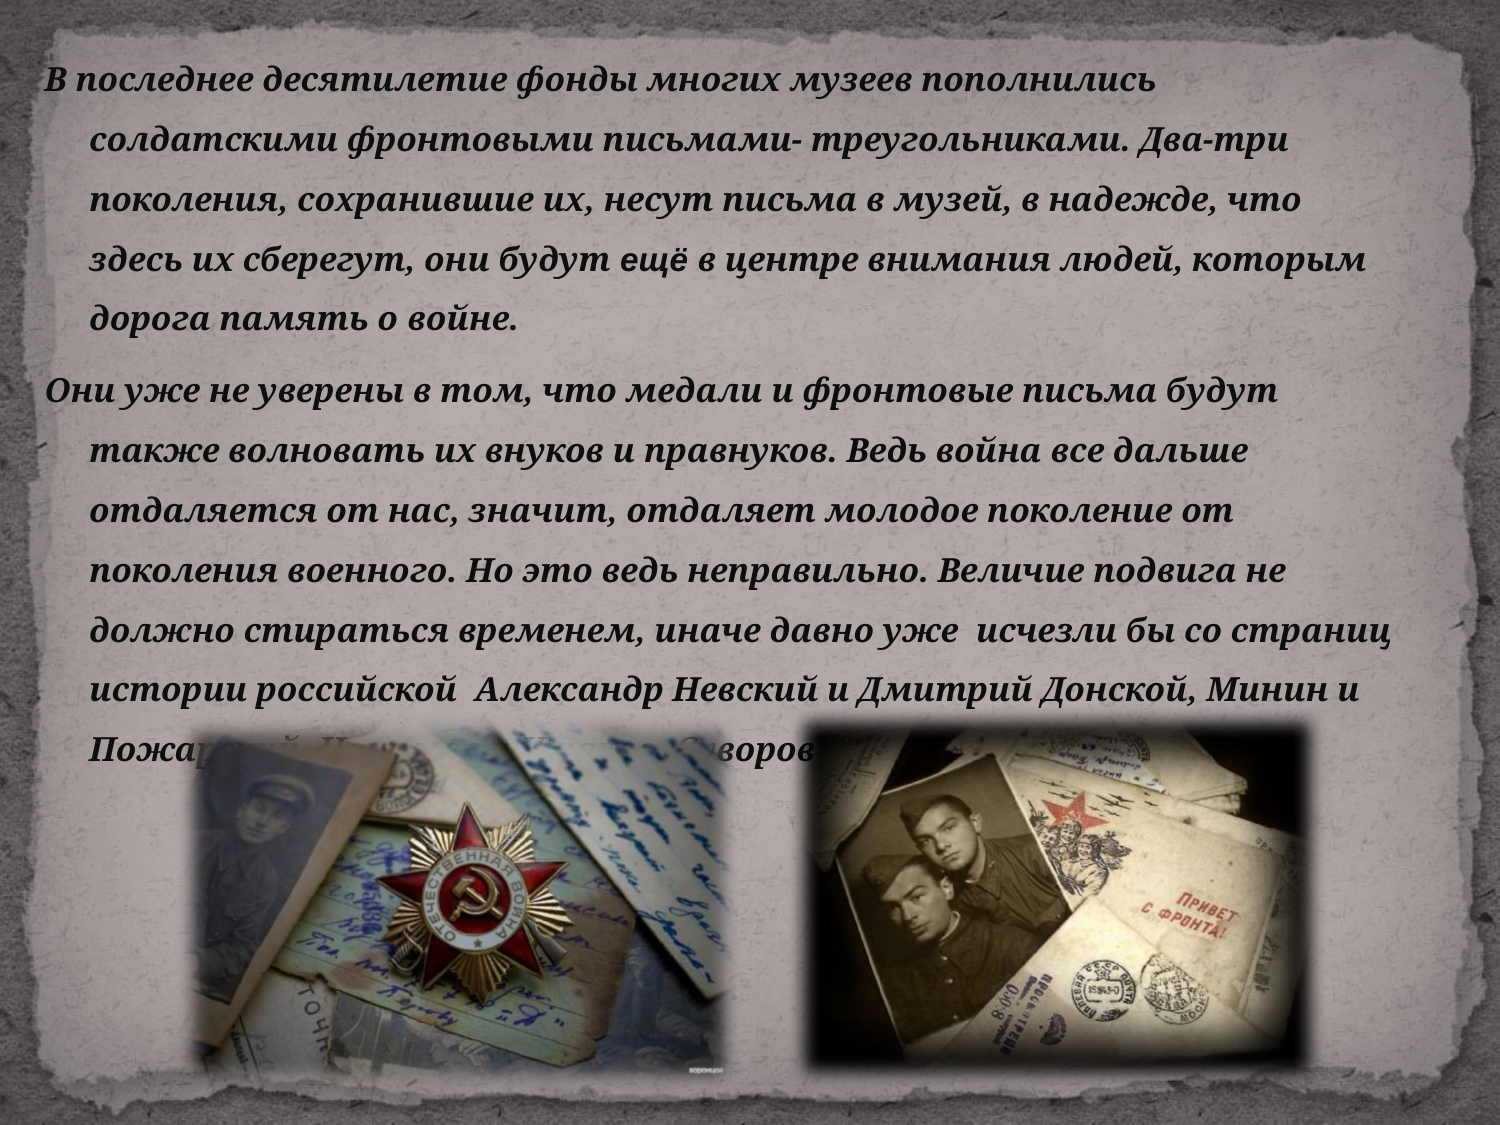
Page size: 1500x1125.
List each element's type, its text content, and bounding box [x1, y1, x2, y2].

list В последнее десятилетие фонды многих музеев пополнились солдатскими фронтовыми письмами- треугольниками. Два-три поколения, сохранившие их, несут письма в музей, в надежде, что здесь их сберегут, они будут ещё в центре внимания людей, которым дорога память о войне. Они уже не уверены в том, что медали и фронтовые письма будут также волновать их внуков и правнуков. Ведь война все дальше отдаляется от нас, значит, отдаляет молодое поколение от поколения военного. Но это ведь неправильно. Величие подвига не должно стираться временем, иначе давно уже исчезли бы со страниц истории российской Александр Невский и Дмитрий Донской, Минин и Пожарский, Нахимов и Ушаков, Суворов и Кутузов… [29, 30, 1412, 972]
picture [177, 717, 740, 1091]
picture [788, 707, 1327, 1089]
